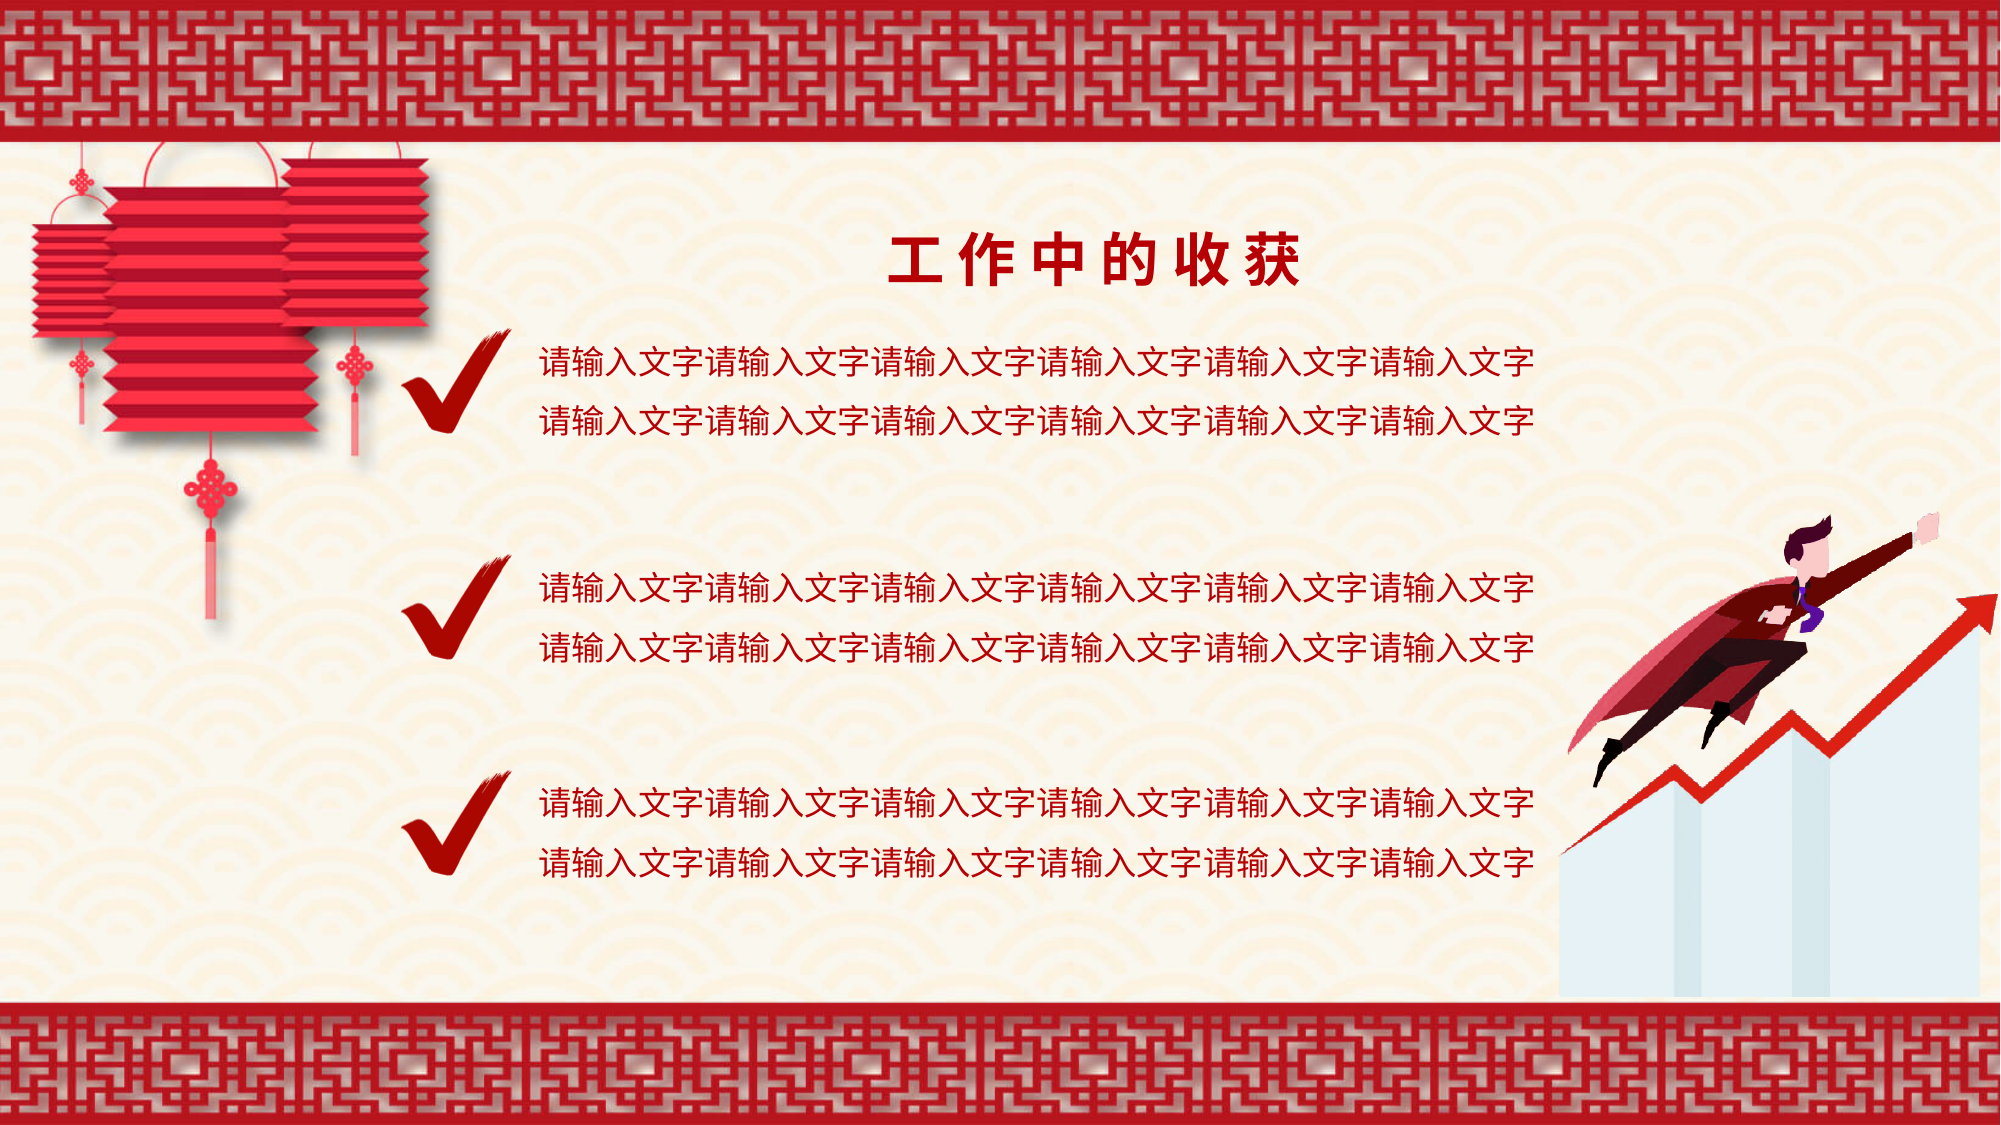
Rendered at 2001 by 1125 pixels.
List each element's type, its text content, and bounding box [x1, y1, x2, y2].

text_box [367, 320, 1608, 443]
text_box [367, 547, 1608, 669]
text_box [367, 762, 1608, 884]
picture [0, 0, 2001, 1125]
text_box 工 作 中 的 收 获 [844, 215, 1317, 300]
